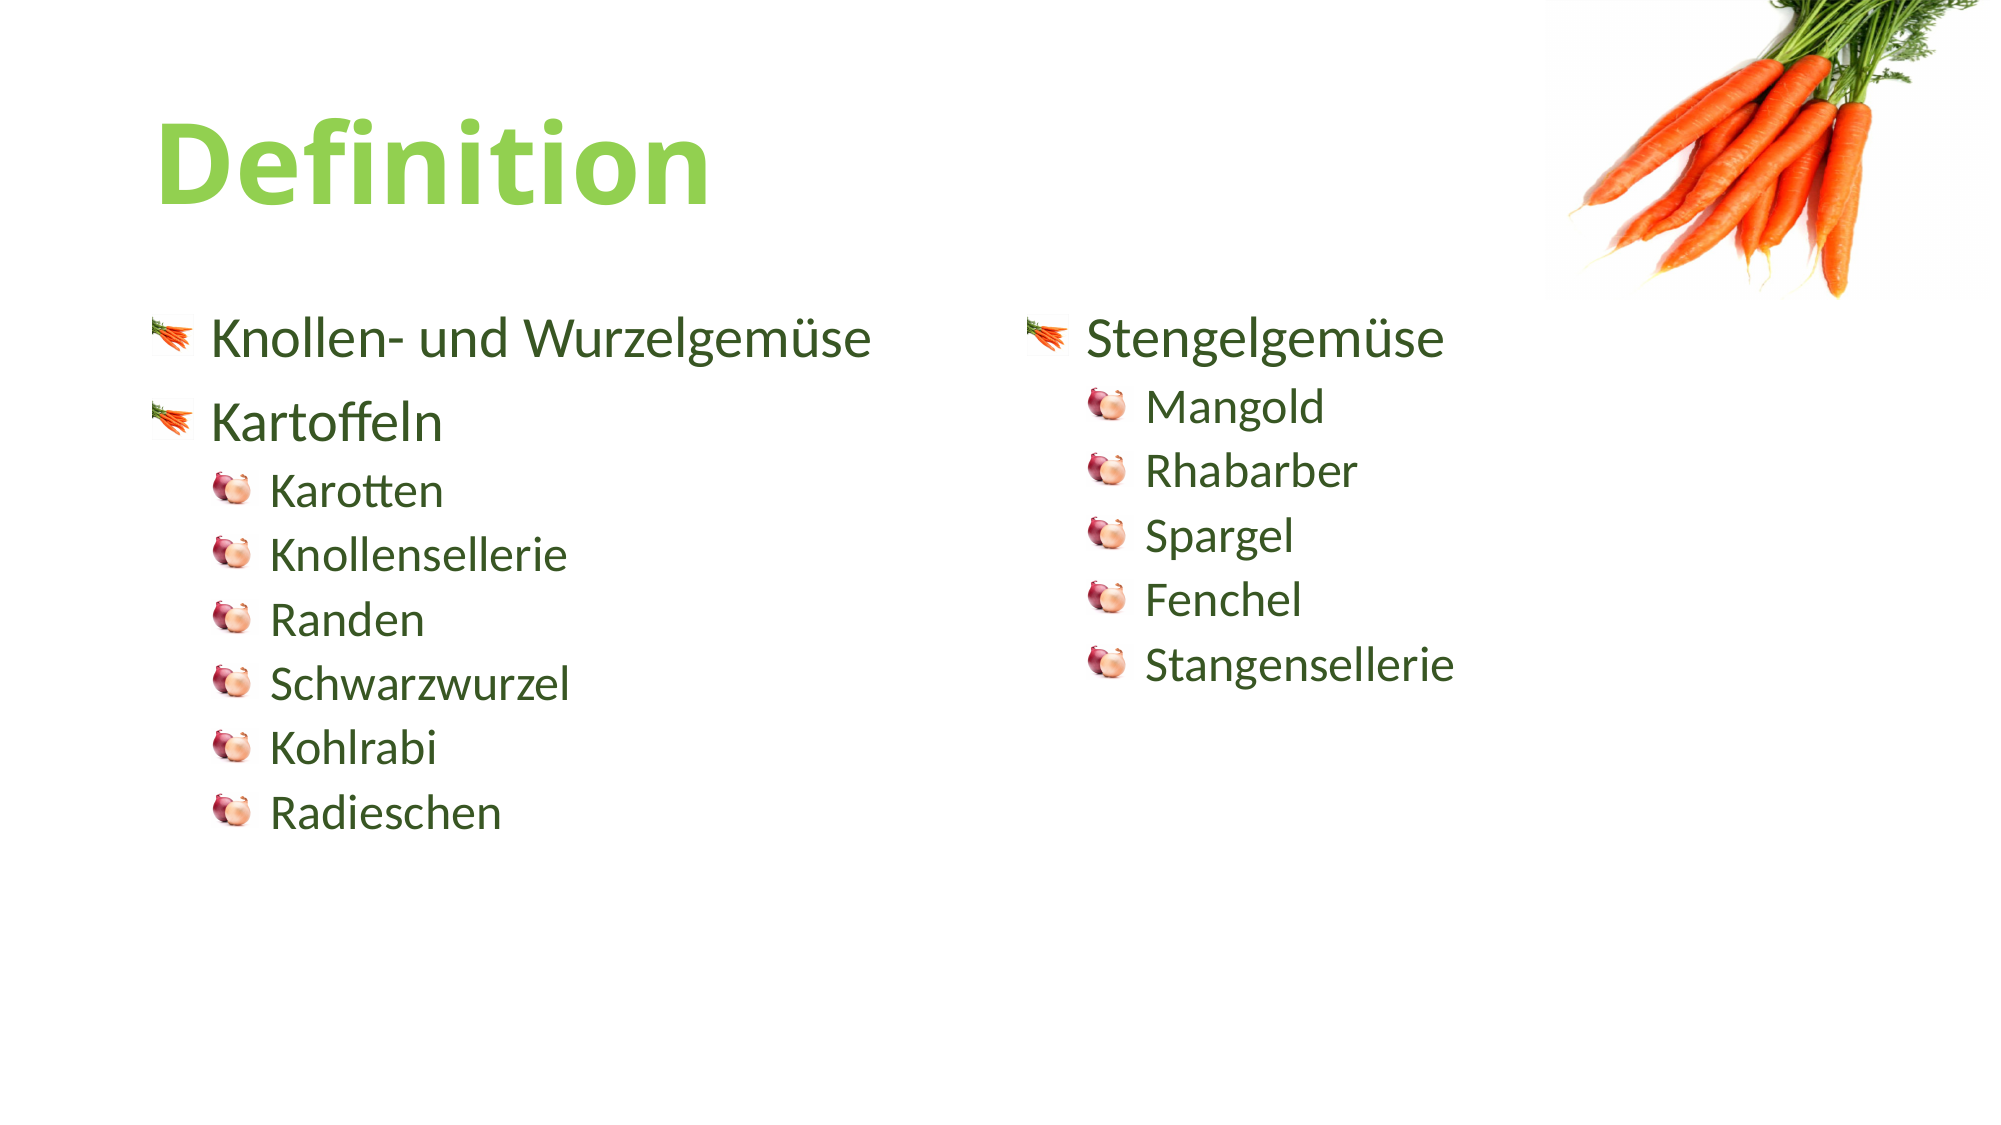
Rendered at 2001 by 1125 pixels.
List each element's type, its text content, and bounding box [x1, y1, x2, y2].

list Stengelgemüse Mangold Rhabarber Spargel Fenchel Stangensellerie [1012, 299, 1863, 1014]
picture [211, 534, 259, 570]
picture [211, 728, 259, 764]
list Knollen- und Wurzelgemüse Kartoffeln Karotten Knollensellerie Randen Schwarzwurzel Kohlrabi Radieschen [137, 299, 988, 1014]
picture [152, 314, 194, 356]
picture [211, 792, 259, 828]
picture [1086, 451, 1134, 487]
picture [1545, 0, 1990, 300]
picture [1086, 579, 1134, 615]
picture [211, 663, 259, 699]
picture [1086, 644, 1134, 680]
picture [211, 599, 259, 635]
title Definition [137, 59, 1863, 278]
picture [1027, 314, 1069, 356]
picture [152, 398, 194, 440]
picture [1086, 515, 1134, 551]
picture [1086, 386, 1134, 422]
picture [211, 470, 259, 506]
